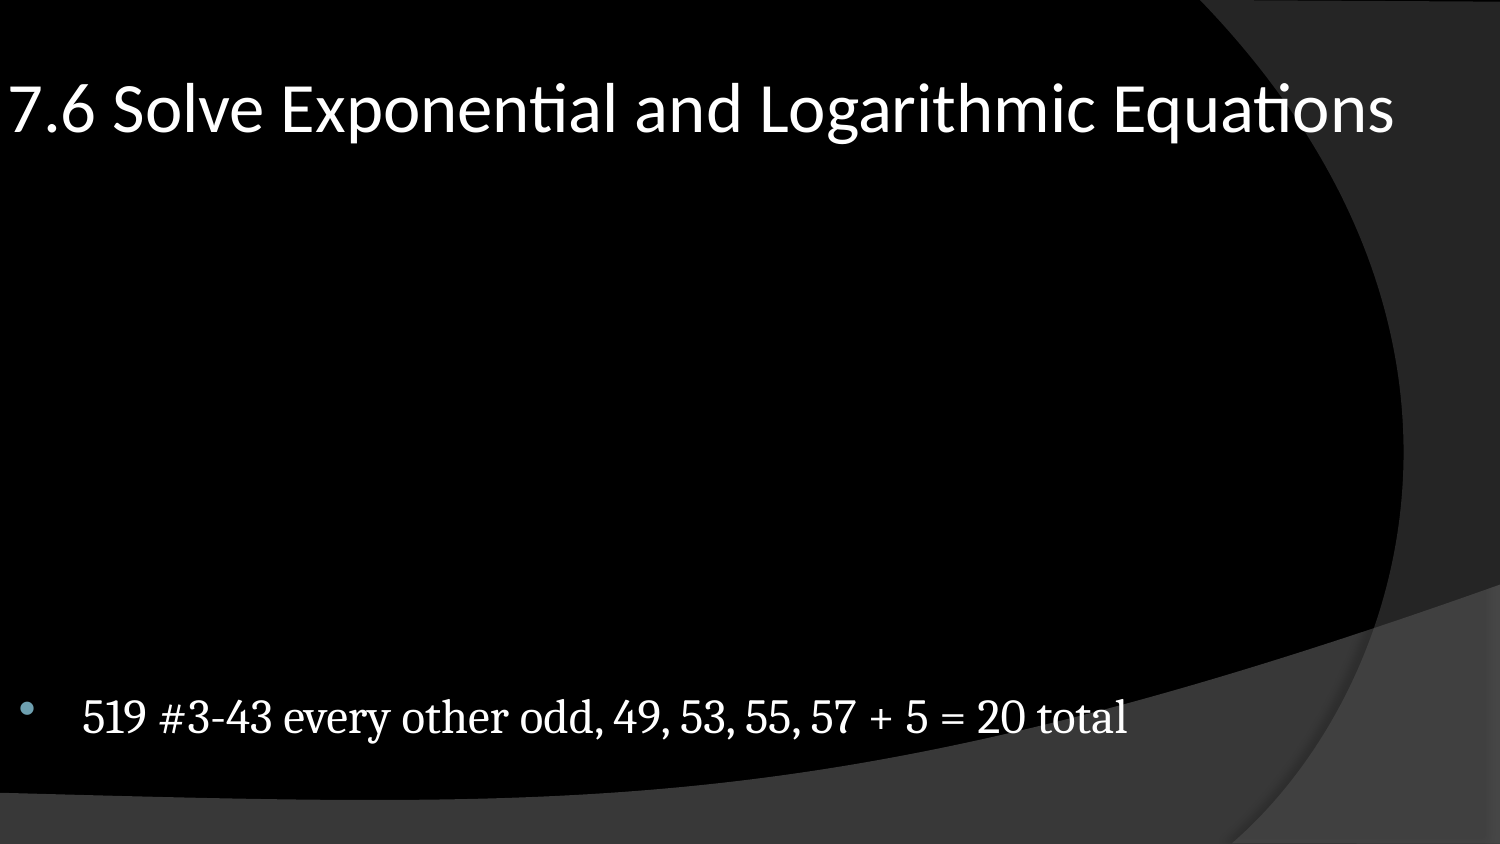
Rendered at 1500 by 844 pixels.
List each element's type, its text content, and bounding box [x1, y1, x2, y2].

title 7.6 Solve Exponential and Logarithmic Equations [0, 33, 1500, 175]
